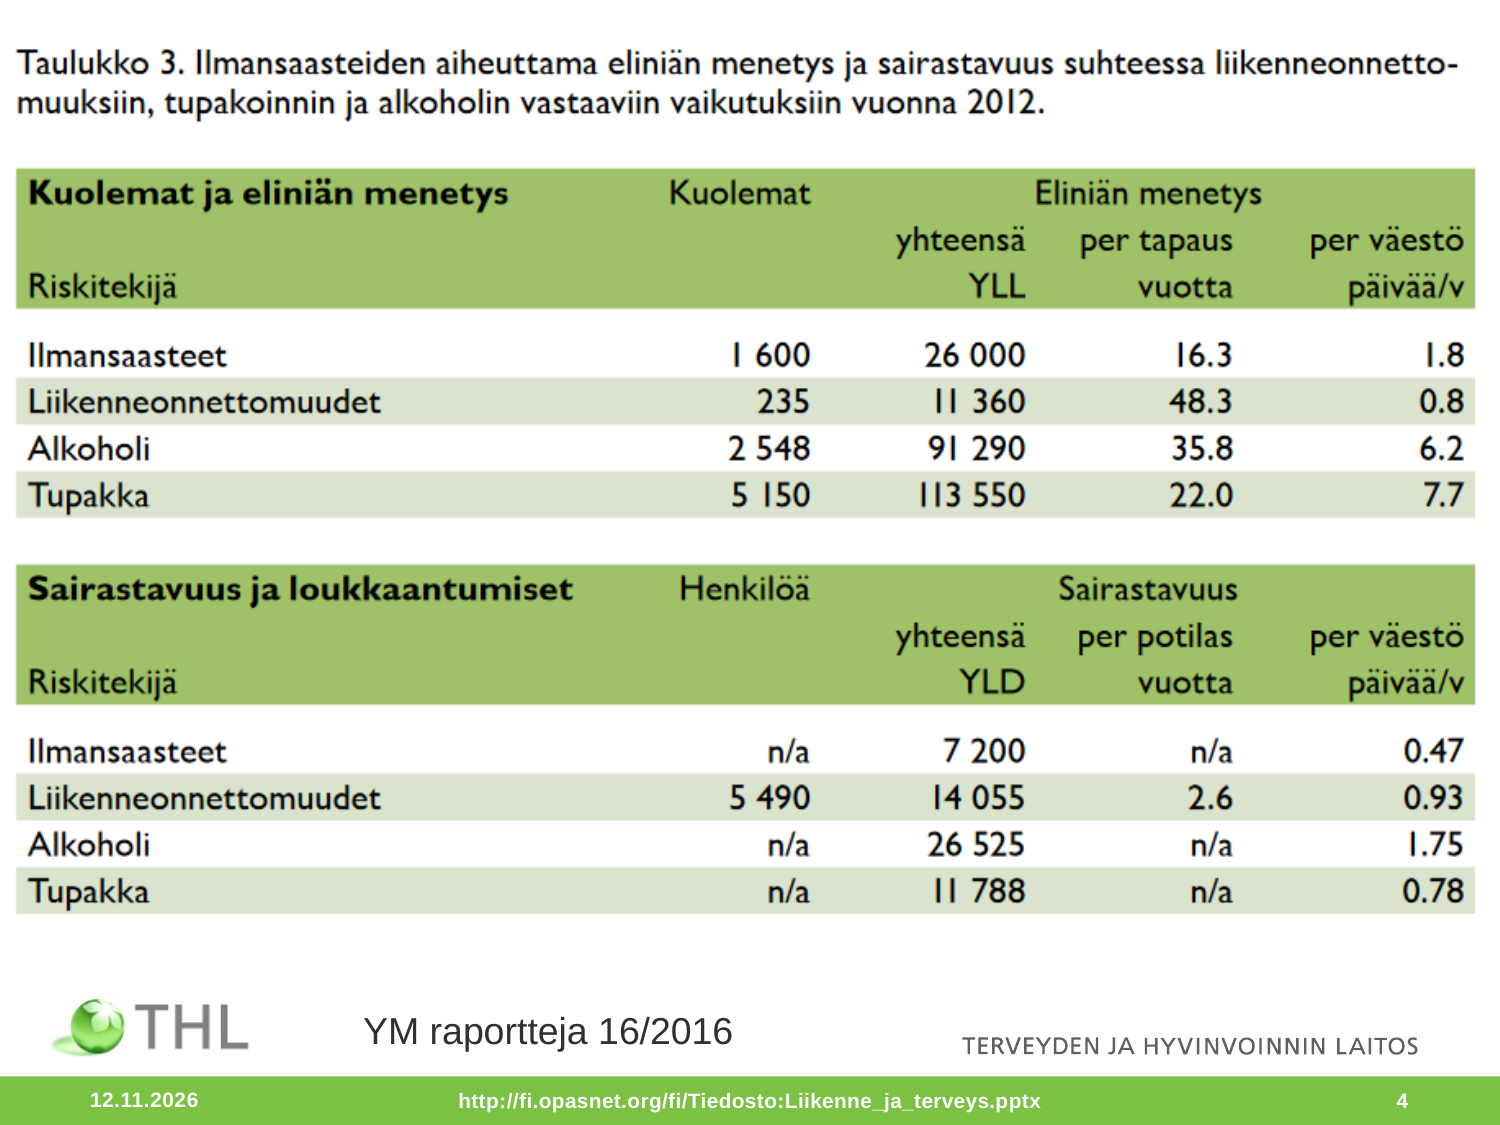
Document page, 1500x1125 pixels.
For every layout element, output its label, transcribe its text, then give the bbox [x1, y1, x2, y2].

picture [0, 30, 1500, 930]
footer http://fi.opasnet.org/fi/Tiedosto:Liikenne_ja_terveys.pptx [253, 1082, 1245, 1118]
picture [24, 983, 275, 1067]
slide_number 4 [1245, 1082, 1424, 1118]
text_box YM raportteja 16/2016 [348, 999, 786, 1060]
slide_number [74, 1080, 255, 1118]
